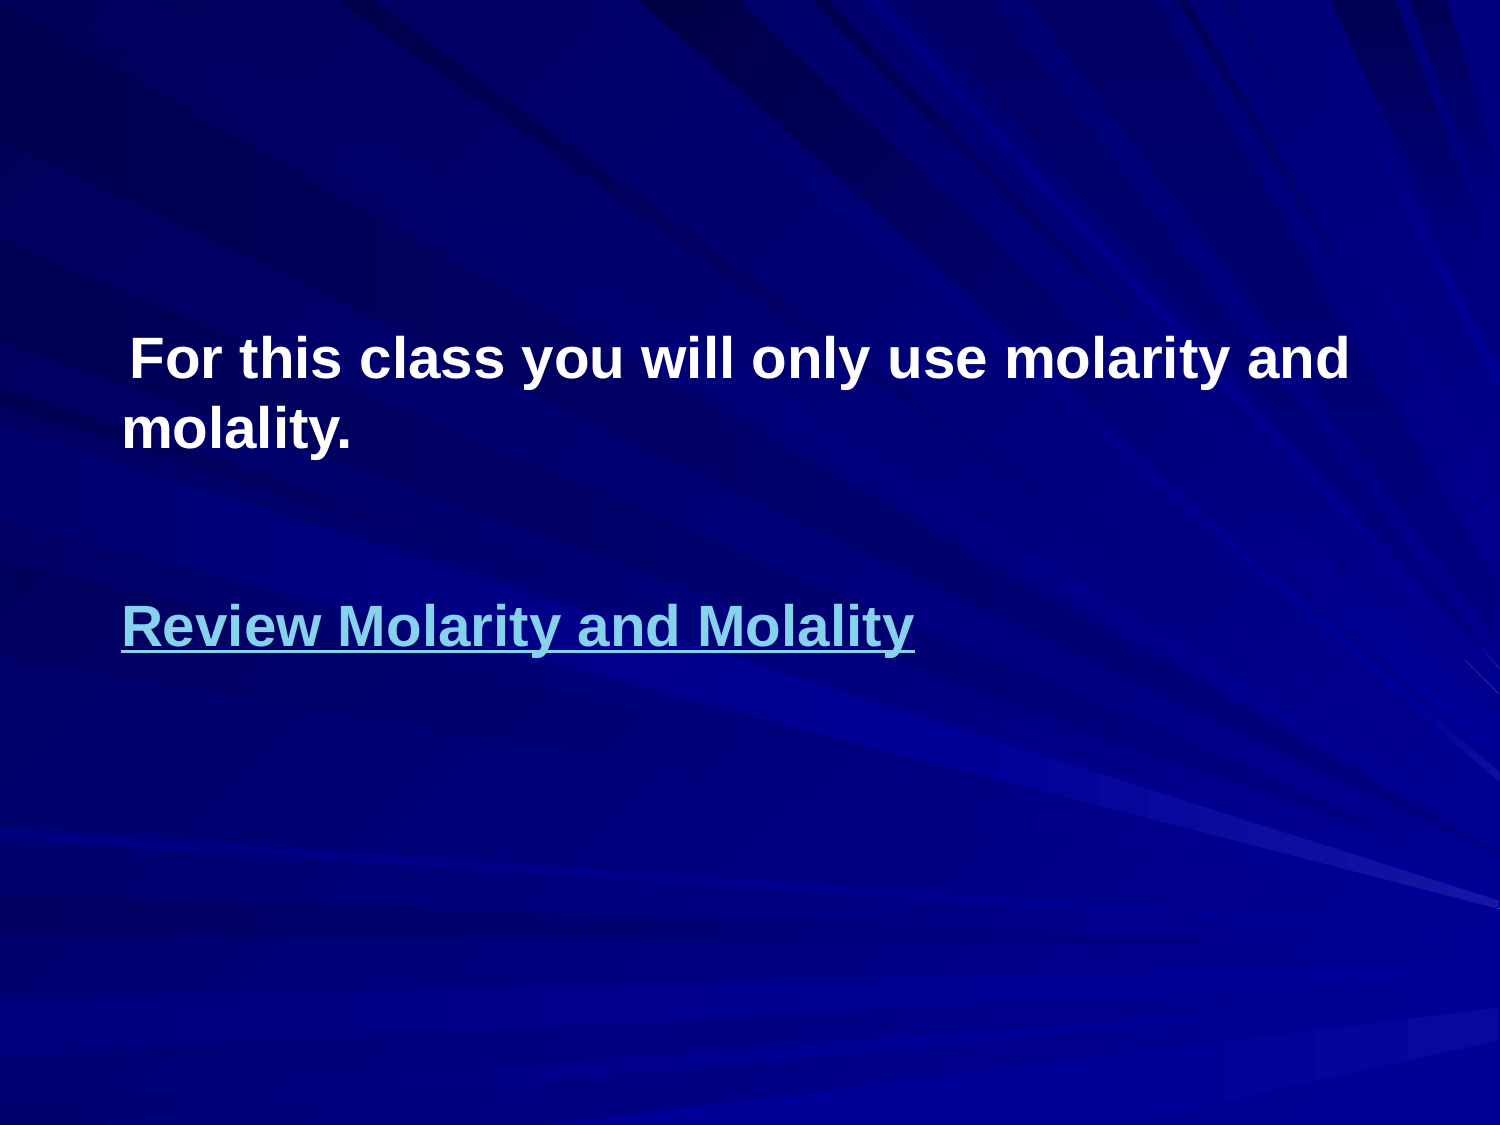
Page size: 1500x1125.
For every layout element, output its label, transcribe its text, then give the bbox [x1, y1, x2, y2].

text_box For this class you will only use molarity and molality. Review Molarity and Molality [49, 312, 1463, 666]
